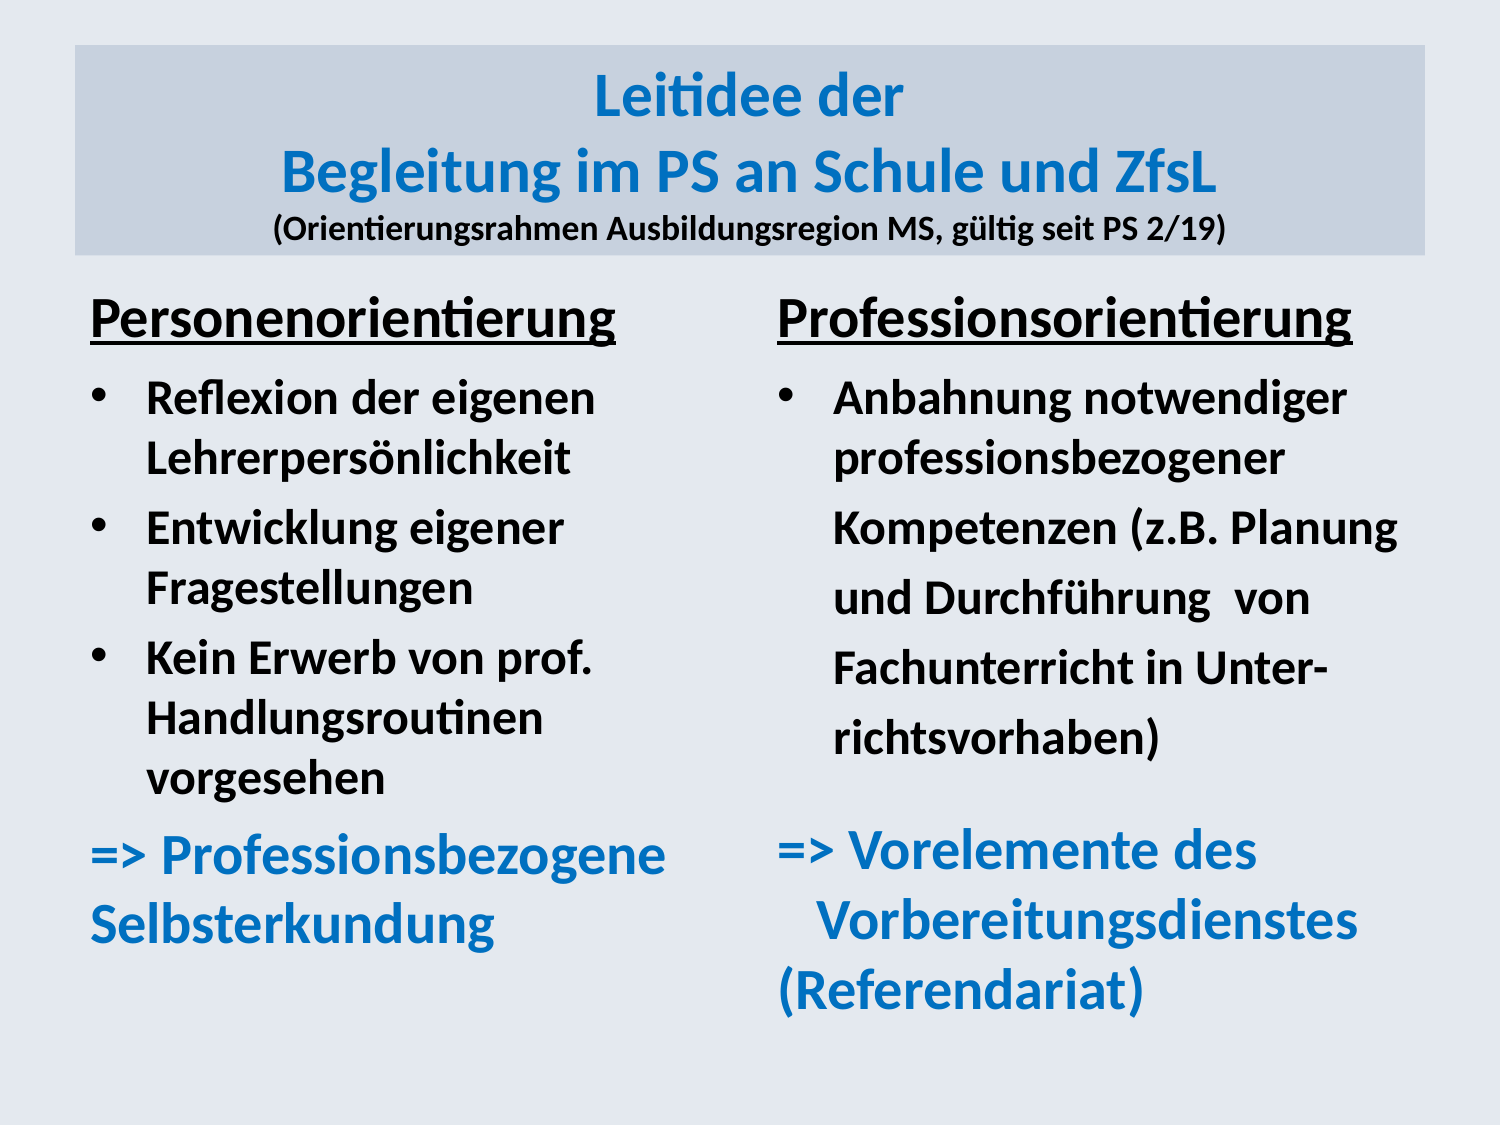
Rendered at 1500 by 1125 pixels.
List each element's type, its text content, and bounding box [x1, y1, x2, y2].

list Personenorientierung [75, 251, 738, 356]
list Reflexion der eigenen Lehrerpersönlichkeit Entwicklung eigener Fragestellungen Kein Erwerb von prof. Handlungsroutinen vorgesehen => Professionsbezogene Selbsterkundung [75, 356, 738, 1083]
title Leitidee der Begleitung im PS an Schule und ZfsL (Orientierungsrahmen Ausbildungsregion MS, gültig seit PS 2/19) [75, 45, 1425, 256]
list Anbahnung notwendiger professionsbezogener Kompetenzen (z.B. Planung und Durchführung von Fachunterricht in Unter- richtsvorhaben) => Vorelemente des Vorbereitungsdienstes (Referendariat) [761, 356, 1425, 1080]
list Professionsorientierung [761, 251, 1425, 356]
